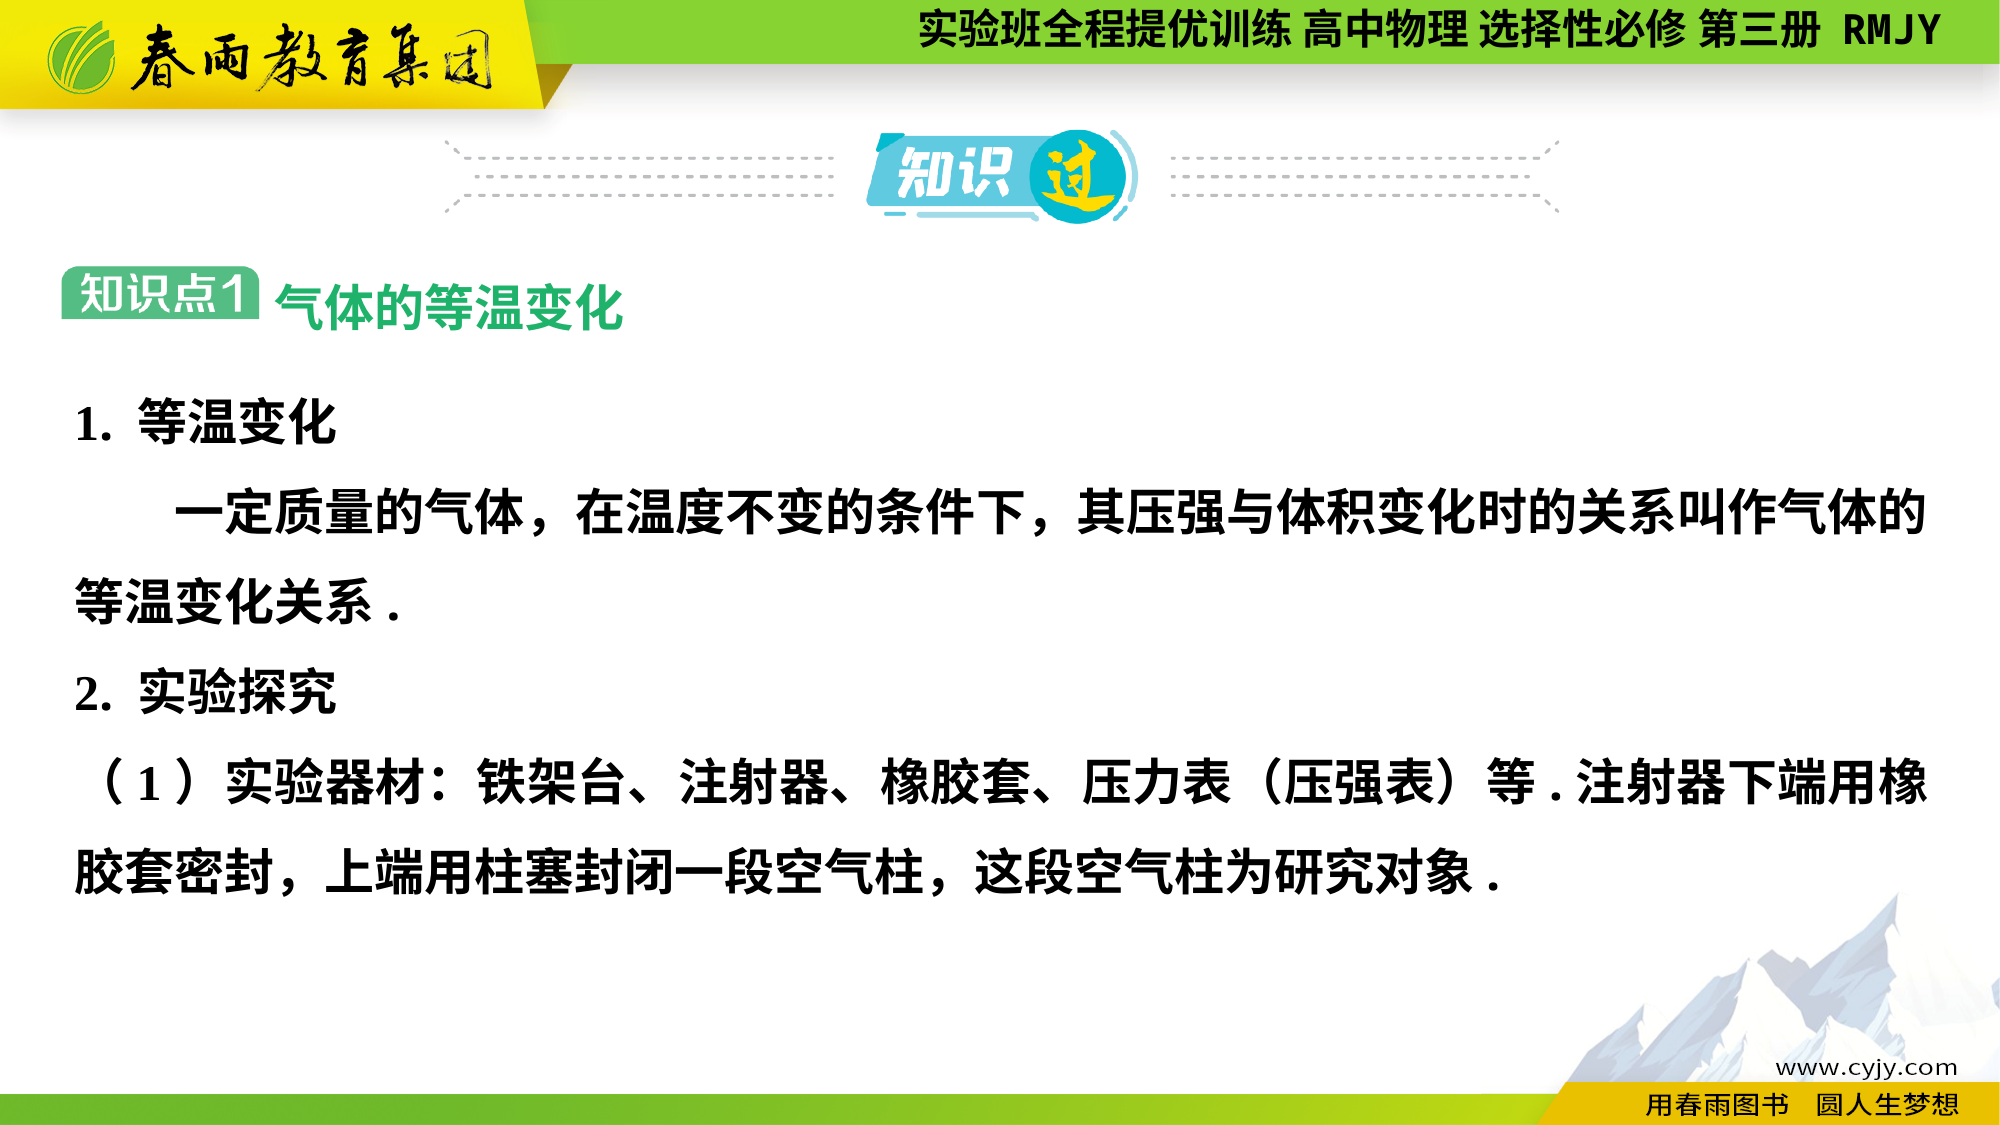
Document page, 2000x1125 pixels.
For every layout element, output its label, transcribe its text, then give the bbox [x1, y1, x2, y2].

list 1. 等温变化 一定质量的气体，在温度不变的条件下，其压强与体积变化时的关系叫作气体的等温变化关系. 2. 实验探究 （1）实验器材：铁架台、注射器、橡胶套、压力表（压强表）等.注射器下端用橡胶套密封，上端用柱塞封闭一段空气柱，这段空气柱为研究对象. [59, 352, 1944, 902]
text_box 气体的等温变化 [259, 238, 1944, 344]
picture [0, 0, 2000, 1125]
